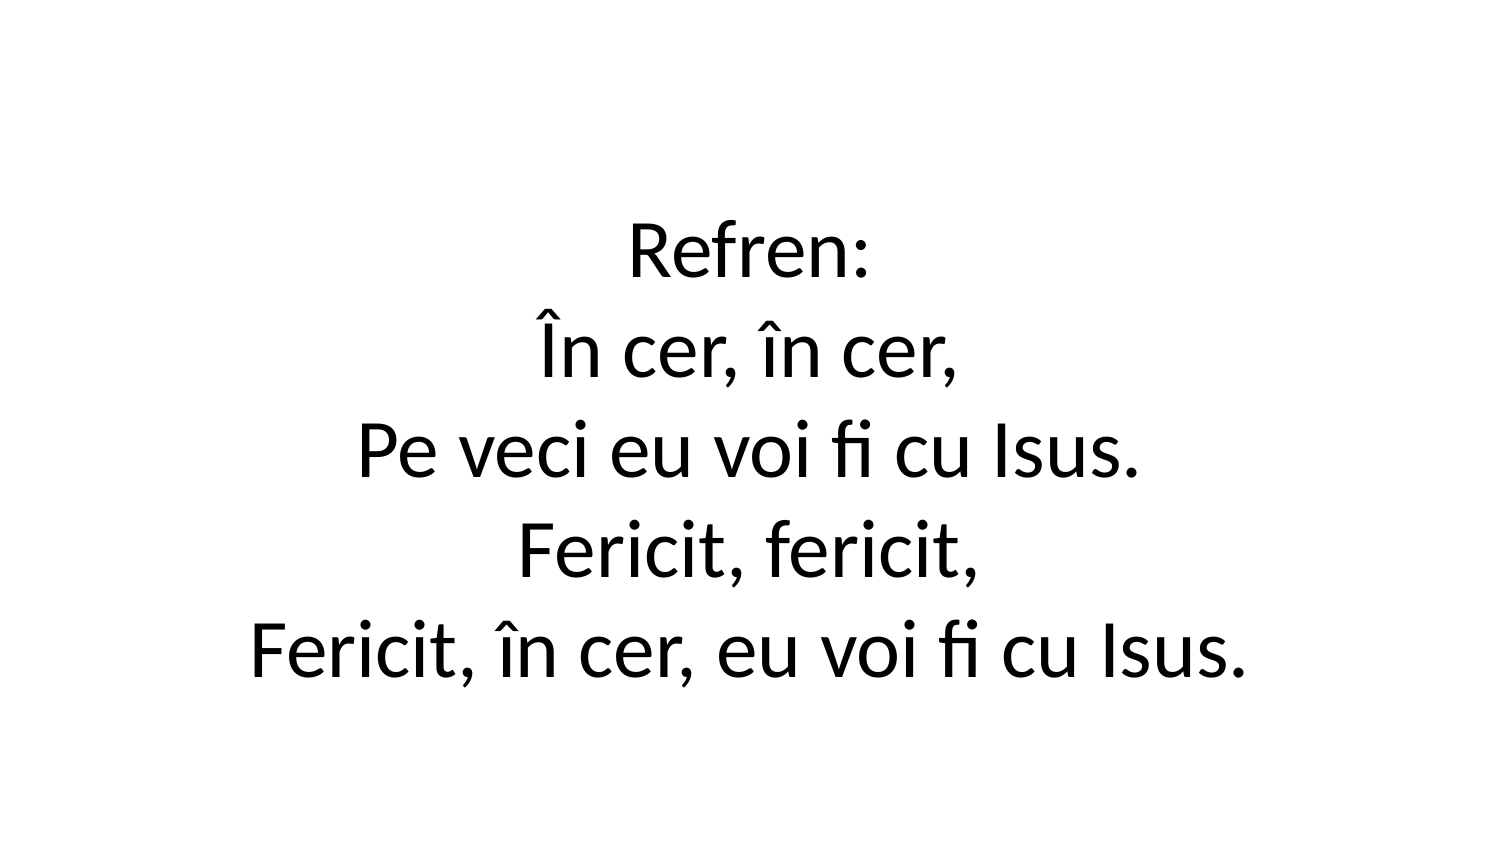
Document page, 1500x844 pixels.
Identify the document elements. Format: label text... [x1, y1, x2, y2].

text_box Refren: În cer, în cer, Pe veci eu voi fi cu Isus. Fericit, fericit, Fericit, în cer, eu voi fi cu Isus. [234, 142, 1266, 702]
